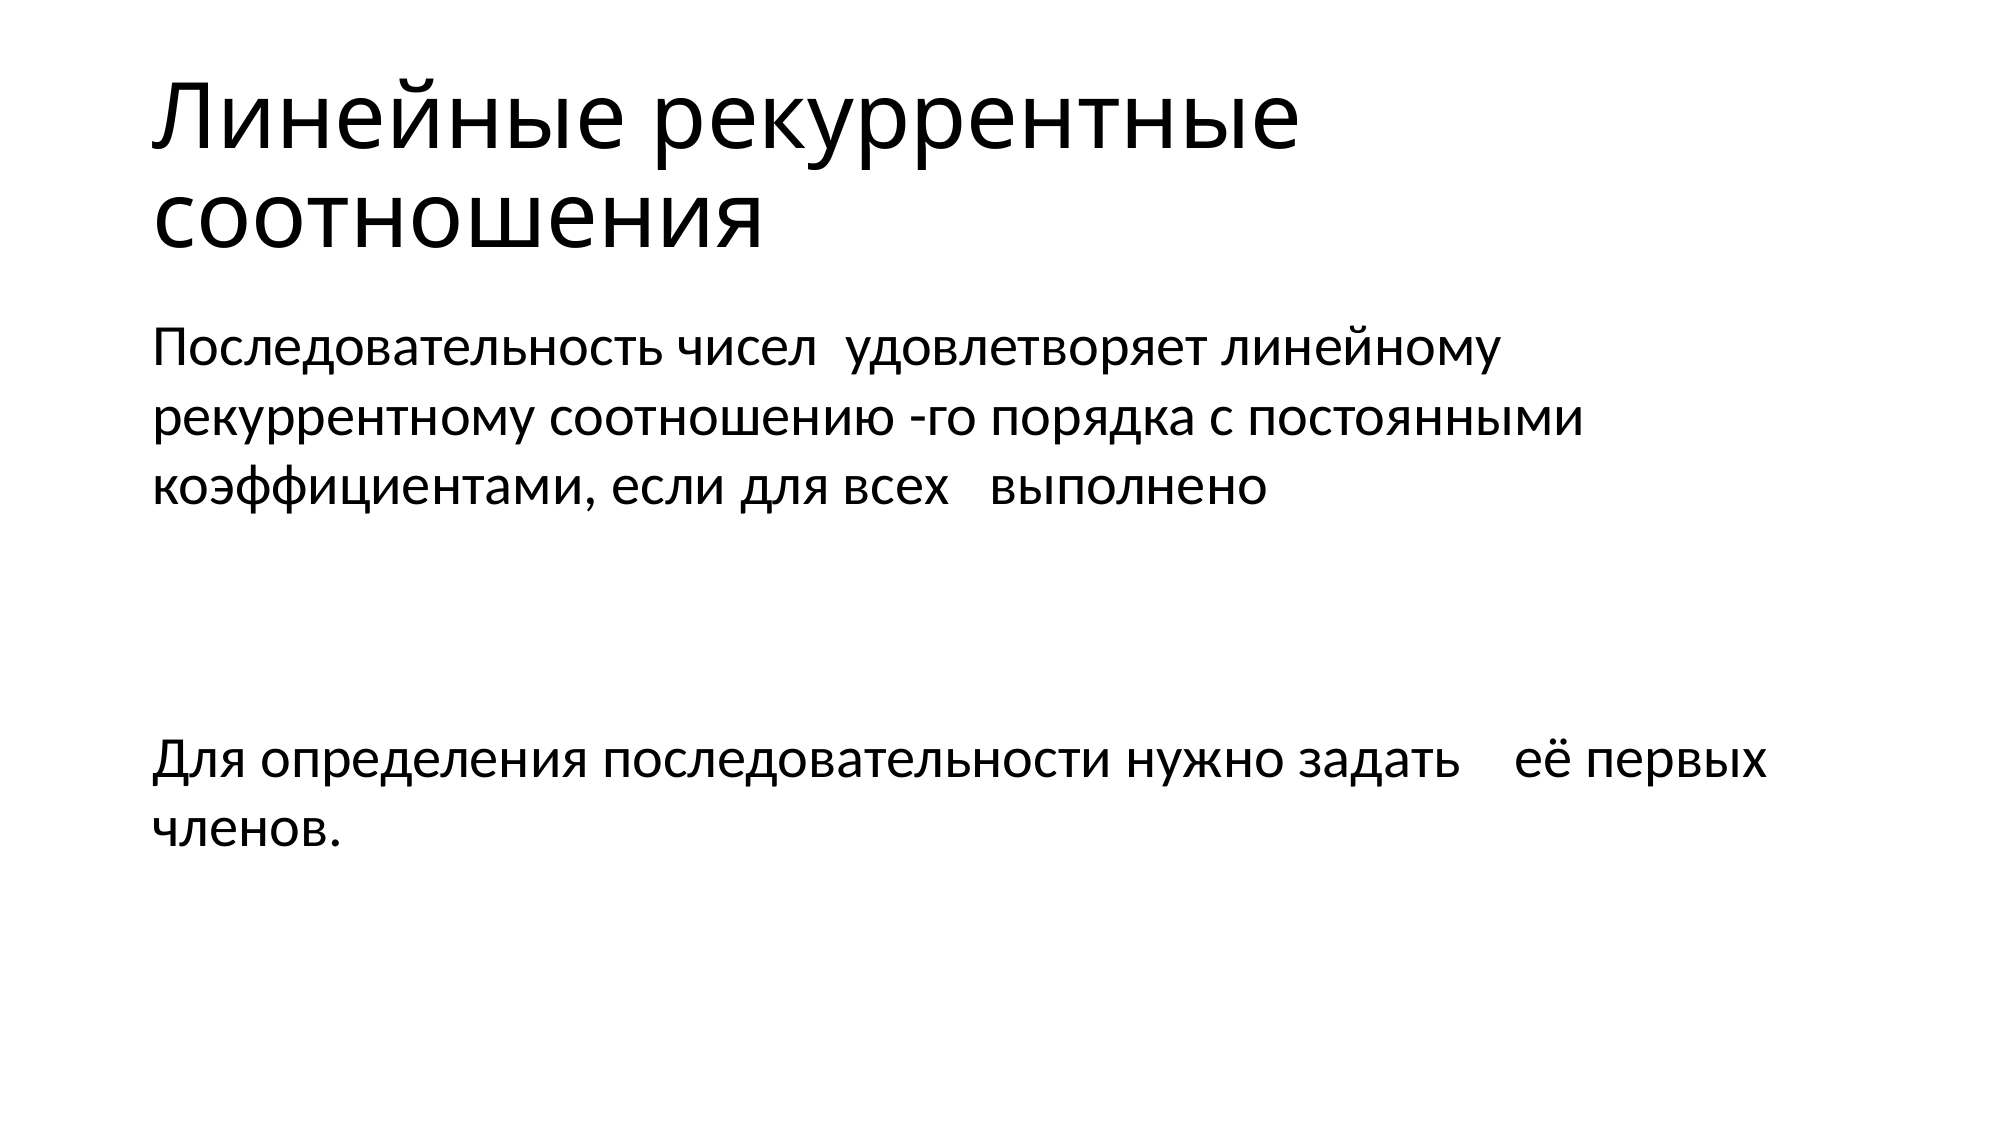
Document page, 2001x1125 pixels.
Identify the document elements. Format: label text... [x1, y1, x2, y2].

title Линейные рекуррентные соотношения [137, 59, 1863, 278]
